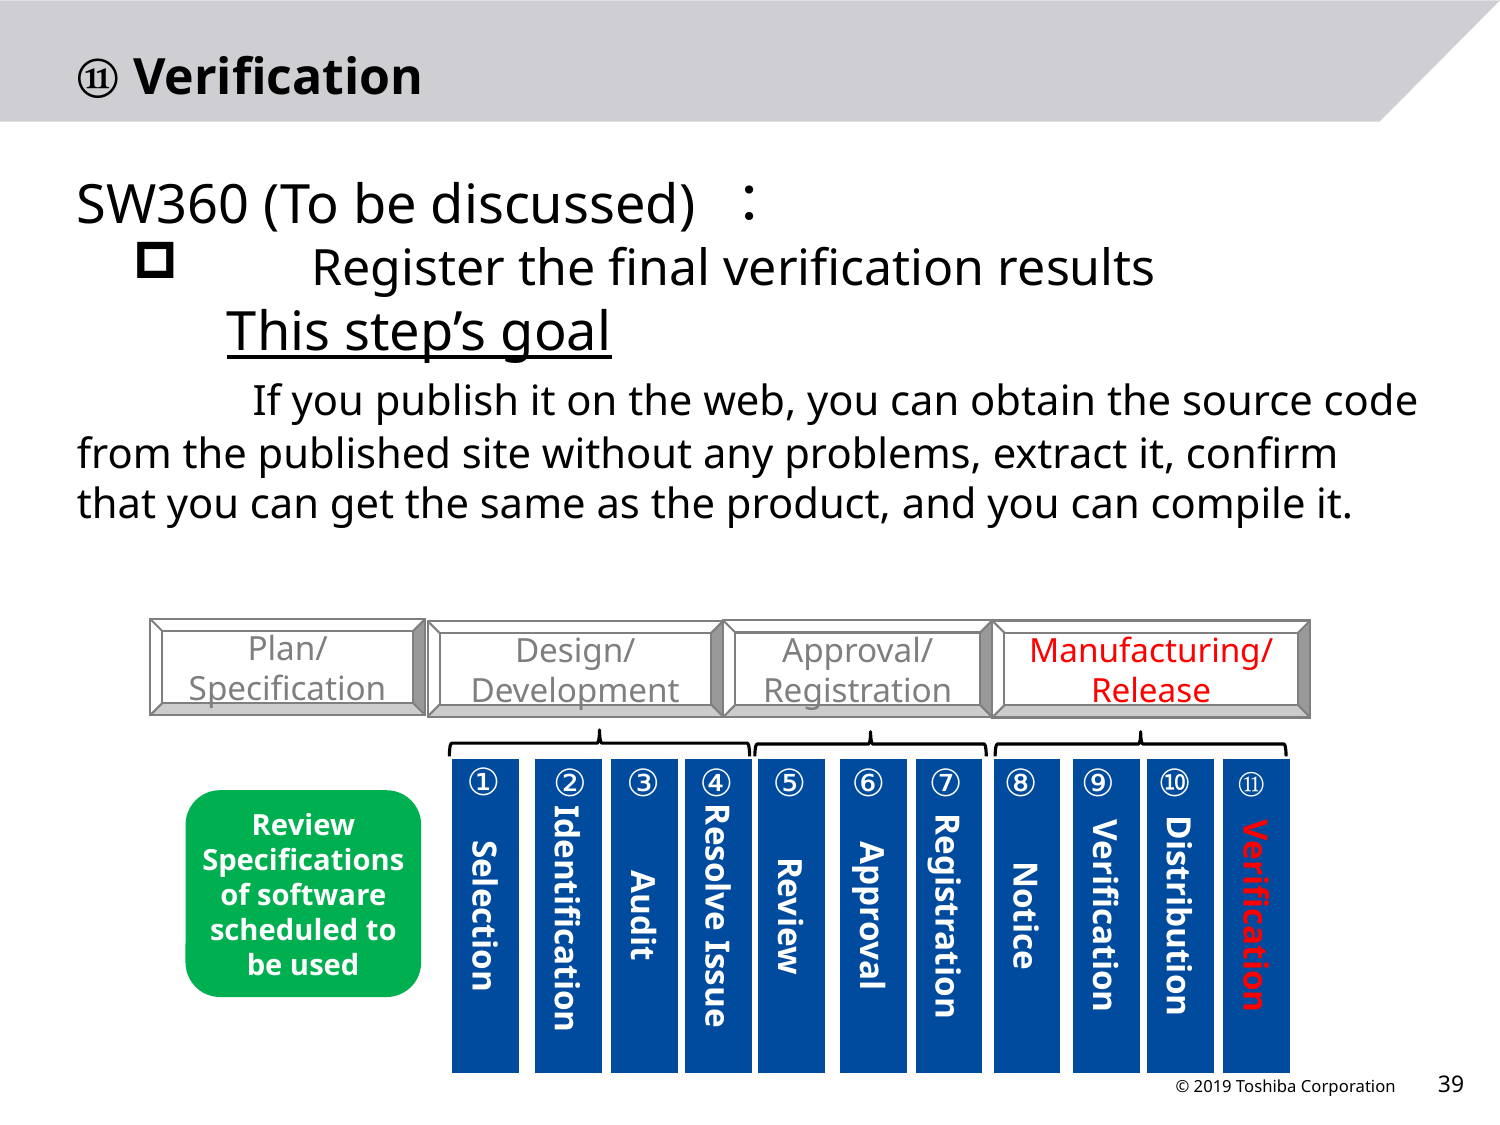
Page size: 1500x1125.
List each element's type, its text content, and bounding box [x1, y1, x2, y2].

text_box ⑪ [1222, 752, 1281, 812]
text_box Verification [1072, 758, 1141, 1074]
title ⑪ Verification [0, 0, 1500, 123]
text_box Approval [839, 758, 908, 1074]
text_box Notice [993, 758, 1061, 1074]
text_box ⑤ [757, 757, 822, 812]
text_box [754, 731, 987, 757]
text_box ⑨ [1066, 752, 1130, 812]
text_box Review [757, 758, 826, 1074]
text_box Manufacturing/Release [991, 619, 1312, 719]
text_box ⑥ [836, 757, 901, 812]
text_box Identification [534, 758, 603, 1074]
text_box Design/ Development [426, 620, 722, 718]
text_box ⑧ [989, 752, 1053, 812]
text_box ④ [684, 752, 748, 812]
text_box [995, 731, 1287, 757]
text_box Registration [915, 758, 983, 1074]
text_box Distribution [1146, 758, 1215, 1074]
list SW360 (To be discussed) ： Register the final verification results This step’s goal If you publish it on the web, you can obtain the source code from the published site without any problems, extract it, confirm that you can get the same as the product, and you can compile it. [76, 162, 1421, 243]
text_box [449, 729, 750, 757]
text_box Plan/ Specification [149, 618, 427, 717]
text_box Resolve Issue [684, 758, 753, 1074]
text_box Audit [610, 758, 679, 1074]
text_box ③ [611, 752, 675, 812]
text_box Review Specifications of software scheduled to be used [185, 790, 422, 998]
text_box ⑦ [913, 757, 978, 812]
text_box Approval/ Registration [722, 619, 993, 718]
text_box ⑩ [1143, 752, 1207, 812]
text_box ① [451, 750, 516, 810]
text_box ② [538, 752, 602, 812]
text_box Selection [451, 758, 520, 1074]
text_box Verification [1222, 758, 1291, 1074]
